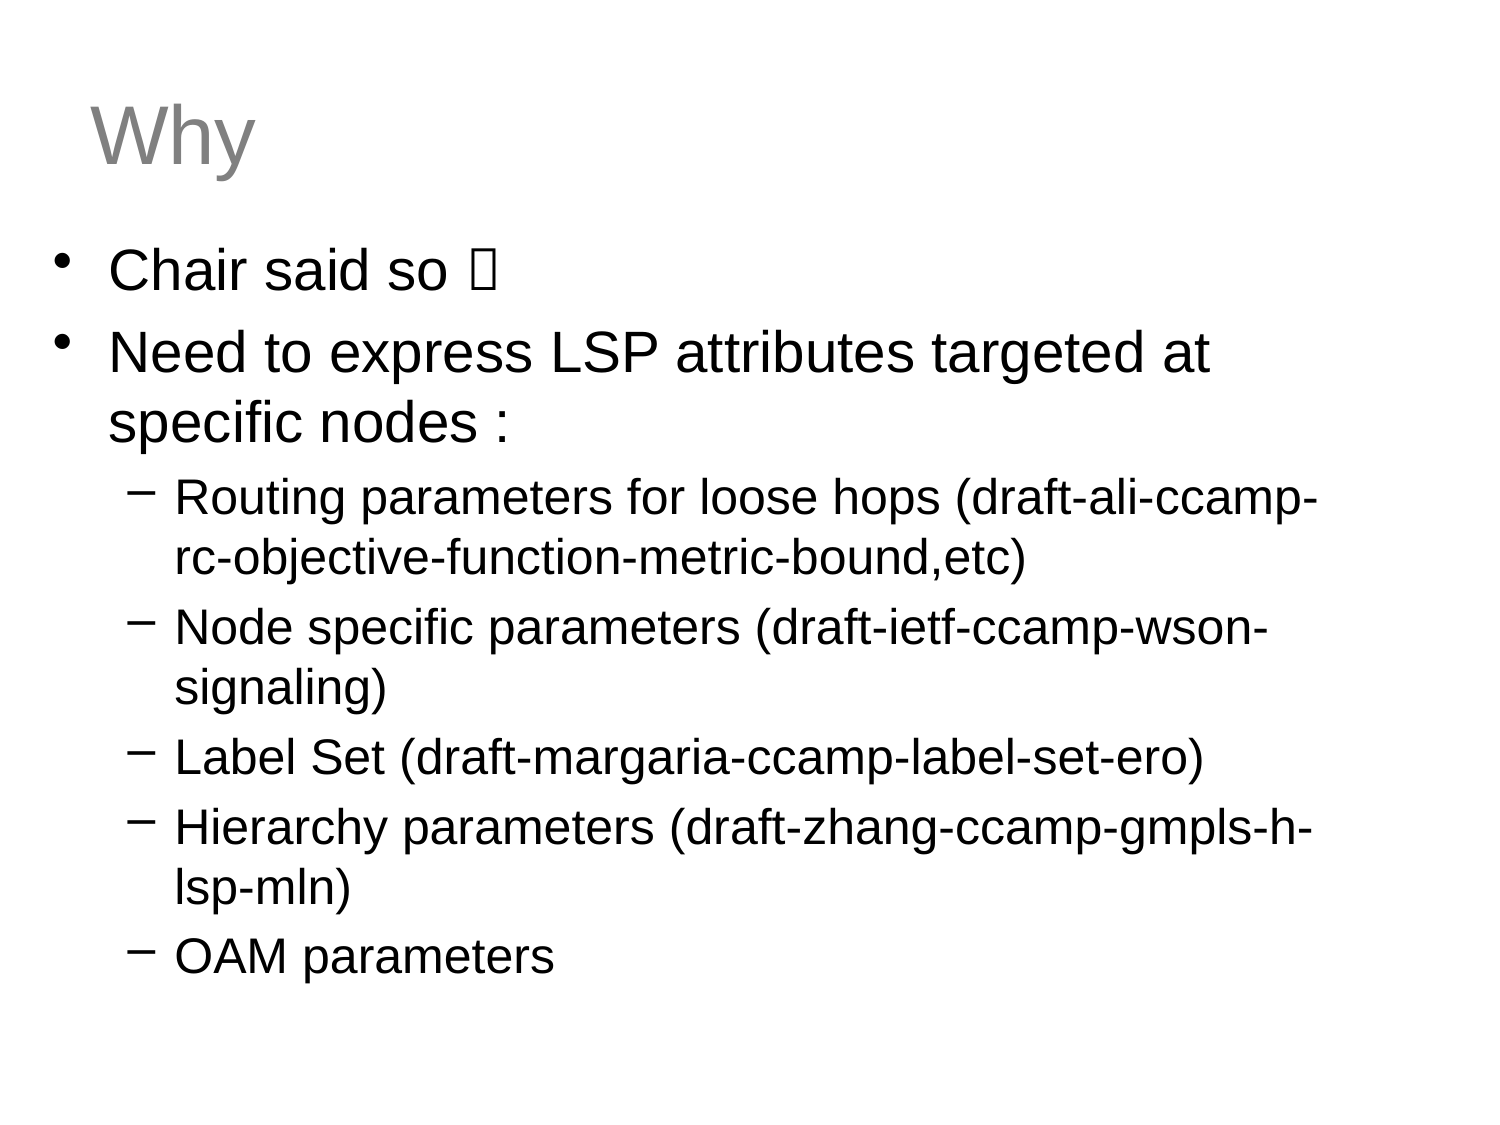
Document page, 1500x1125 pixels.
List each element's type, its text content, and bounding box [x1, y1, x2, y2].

title Why [74, 37, 1426, 226]
list Chair said so  Need to express LSP attributes targeted at specific nodes : Routing parameters for loose hops (draft-ali-ccamp-rc-objective-function-metric-bound,etc) Node specific parameters (draft-ietf-ccamp-wson-signaling) Label Set (draft-margaria-ccamp-label-set-ero) Hierarchy parameters (draft-zhang-ccamp-gmpls-h-lsp-mln) OAM parameters [37, 224, 1388, 1038]
